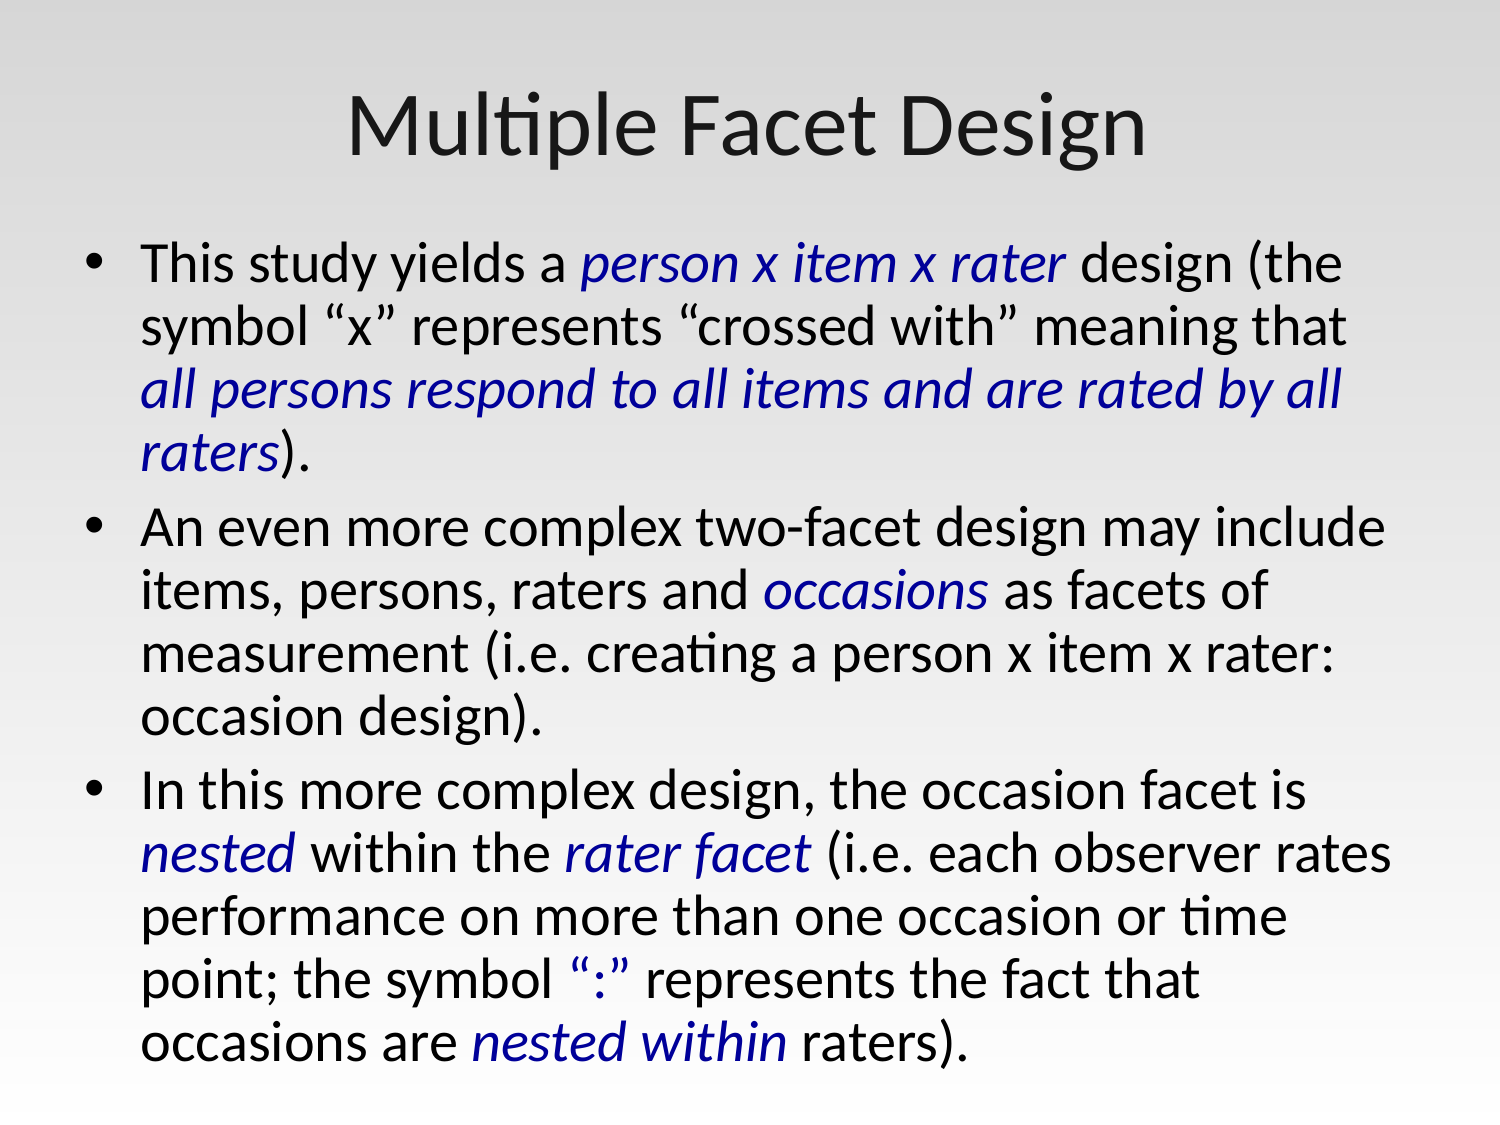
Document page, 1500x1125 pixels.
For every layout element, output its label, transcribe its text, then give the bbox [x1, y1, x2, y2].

list This study yields a person x item x rater design (the symbol “x” represents “crossed with” meaning that all persons respond to all items and are rated by all raters). An even more complex two-facet design may include items, persons, raters and occasions as facets of measurement (i.e. creating a person x item x rater: occasion design). In this more complex design, the occasion facet is nested within the rater facet (i.e. each observer rates performance on more than one occasion or time point; the symbol “:” represents the fact that occasions are nested within raters). [69, 224, 1420, 968]
title Multiple Facet Design [73, 24, 1424, 213]
